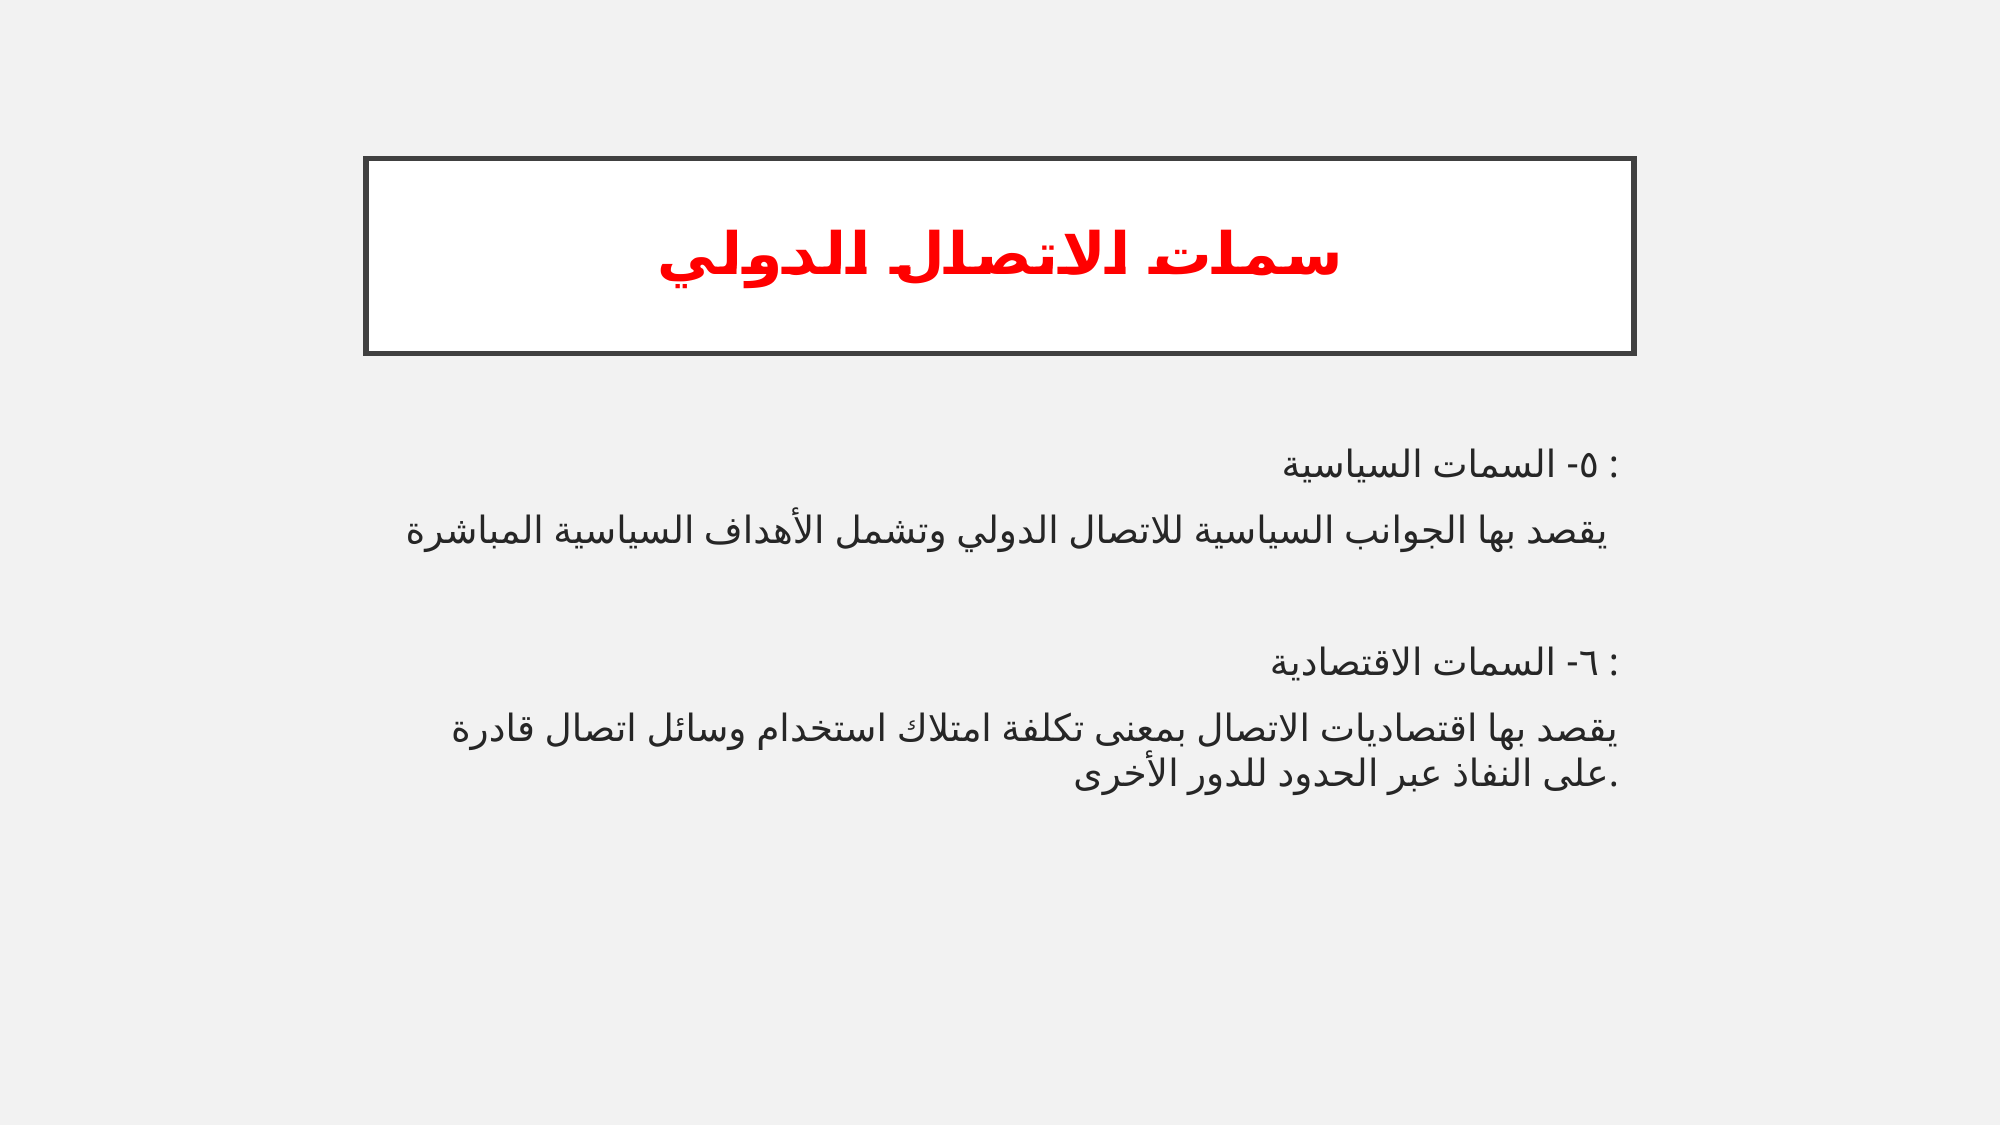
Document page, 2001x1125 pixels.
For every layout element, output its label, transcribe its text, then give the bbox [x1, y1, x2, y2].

list ٥- السمات السياسية : يقصد بها الجوانب السياسية للاتصال الدولي وتشمل الأهداف السياسية المباشرة ٦- السمات الاقتصادية : يقصد بها اقتصاديات الاتصال بمعنى تكلفة امتلاك استخدام وسائل اتصال قادرة على النفاذ عبر الحدود للدور الأخرى. [366, 432, 1634, 942]
title سمات الاتصال الدولي [363, 156, 1637, 356]
